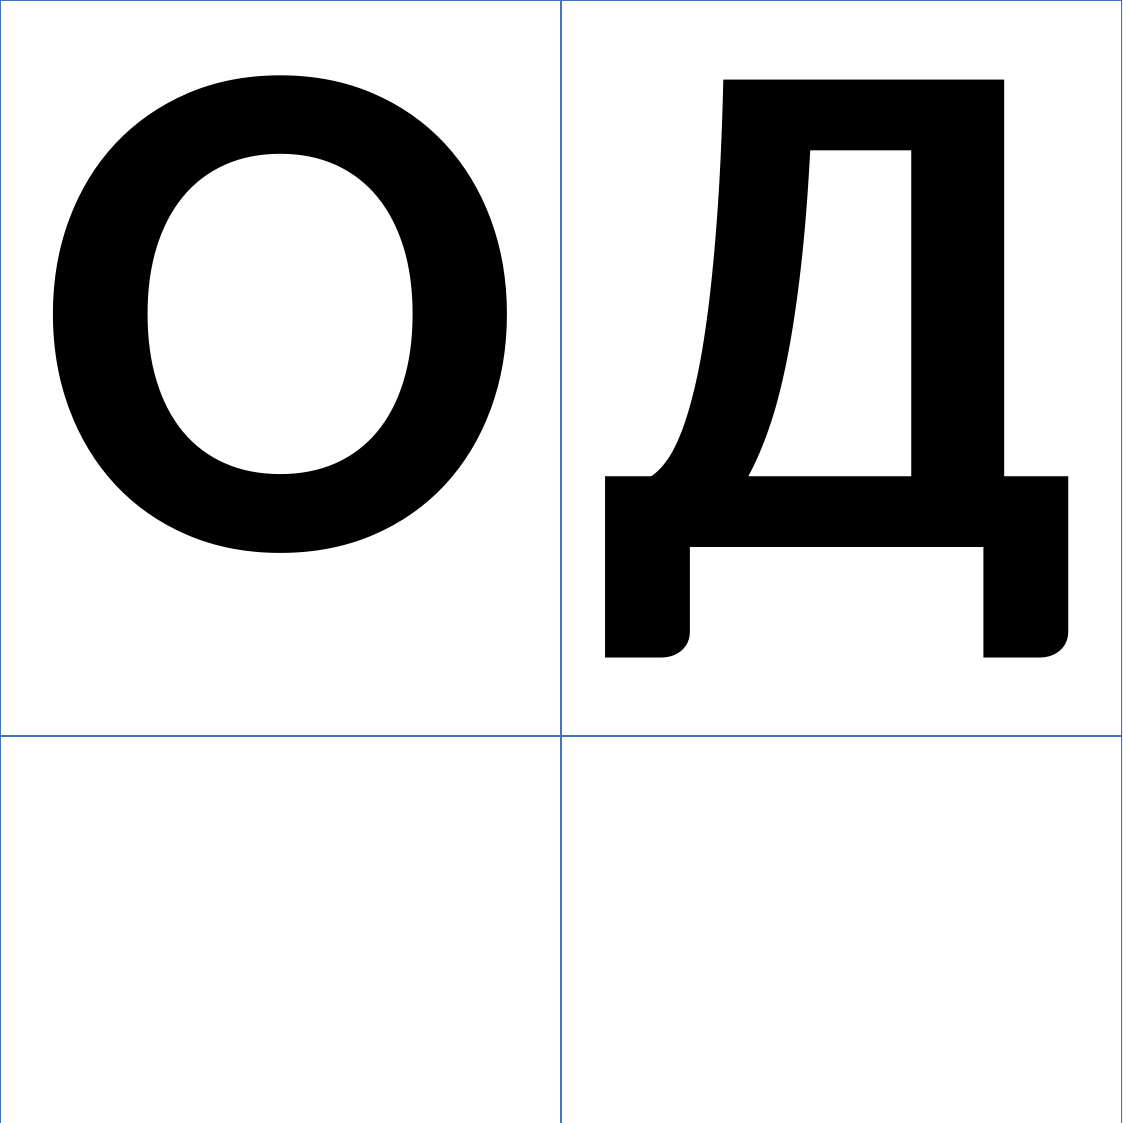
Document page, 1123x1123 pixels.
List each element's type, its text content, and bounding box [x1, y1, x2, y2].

table_header Д [562, 1, 1121, 735]
table_cell [562, 737, 1121, 1123]
table_header О [1, 1, 560, 735]
table_cell [1, 737, 560, 1123]
